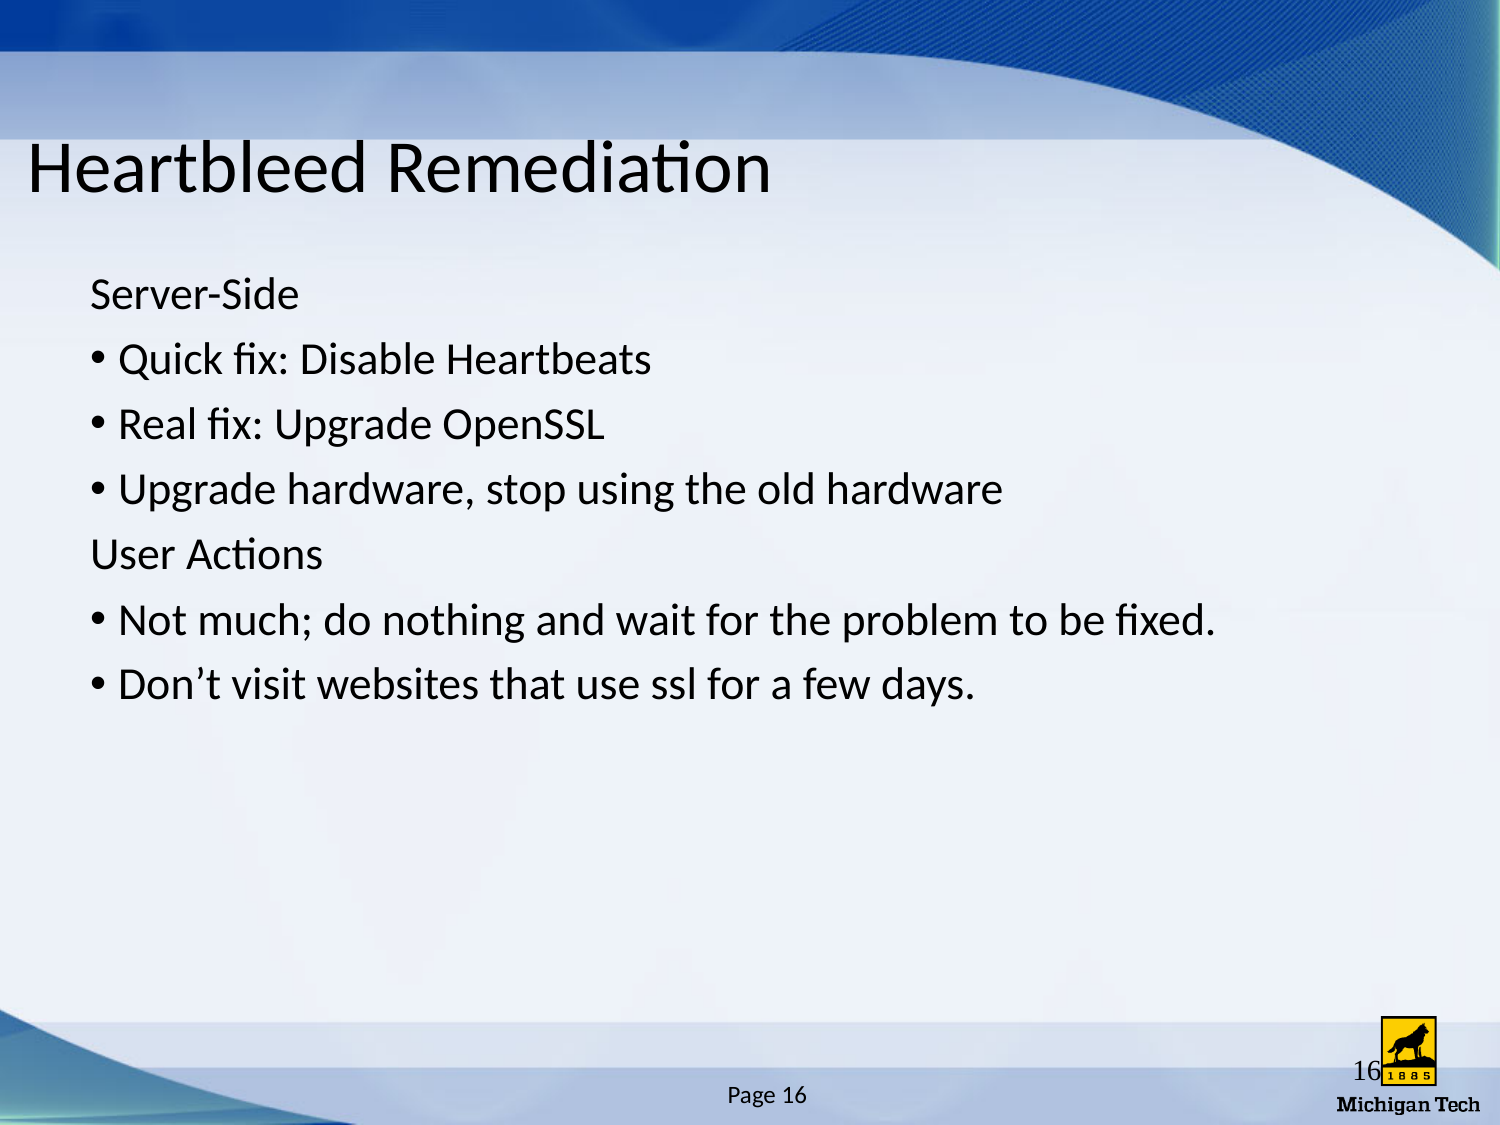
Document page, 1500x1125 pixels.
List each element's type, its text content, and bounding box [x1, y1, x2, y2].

picture [0, 0, 1500, 1125]
list Server-Side Quick fix: Disable Heartbeats Real fix: Upgrade OpenSSL Upgrade hardware, stop using the old hardware User Actions Not much; do nothing and wait for the problem to be fixed. Don’t visit websites that use ssl for a few days. [75, 262, 1425, 1063]
title Heartbleed Remediation [12, 75, 1263, 263]
slide_number 16 [1315, 1038, 1397, 1099]
